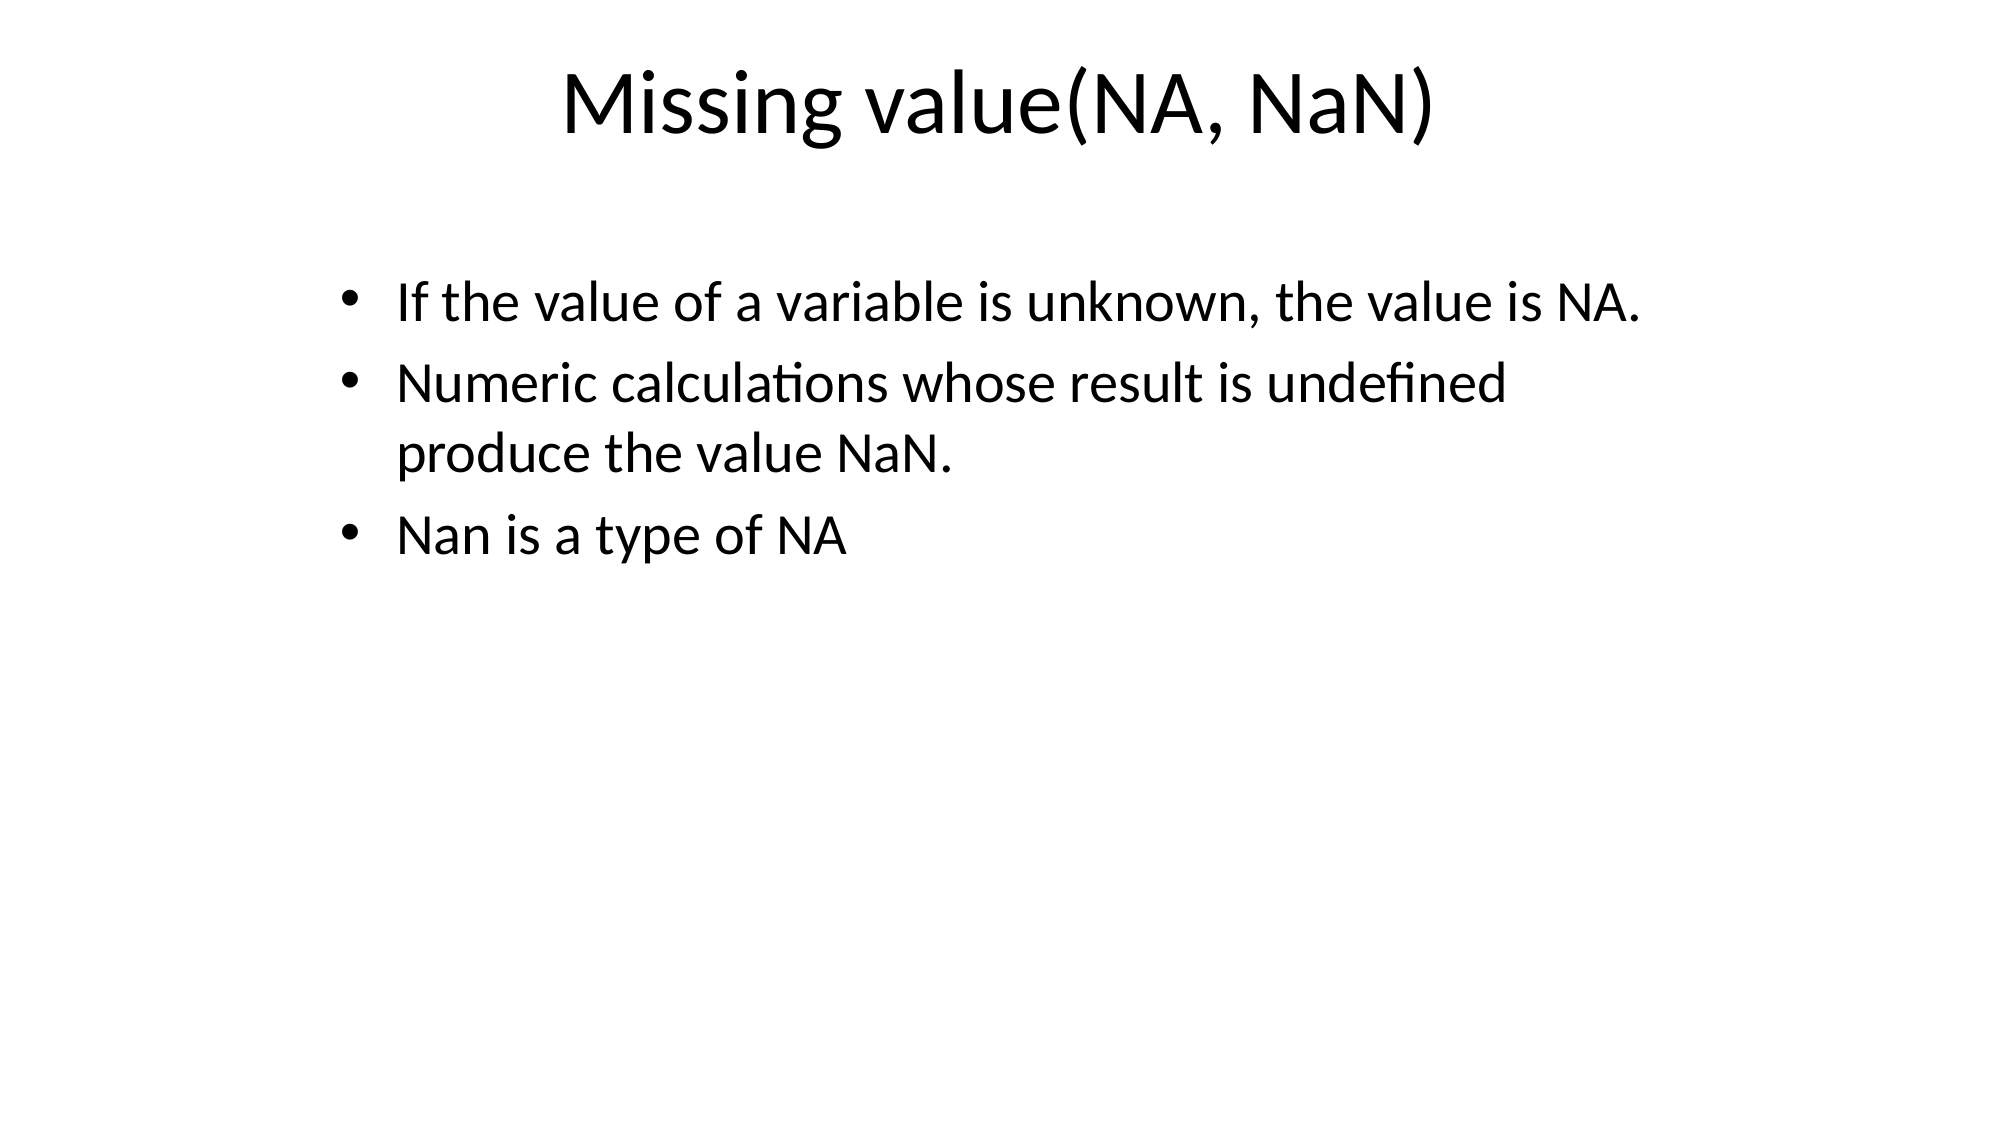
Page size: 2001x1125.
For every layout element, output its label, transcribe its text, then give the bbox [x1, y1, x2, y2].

title Missing value(NA, NaN) [324, 45, 1675, 149]
list If the value of a variable is unknown, the value is NA. Numeric calculations whose result is undefined produce the value NaN. Nan is a type of NA [324, 255, 1675, 1005]
